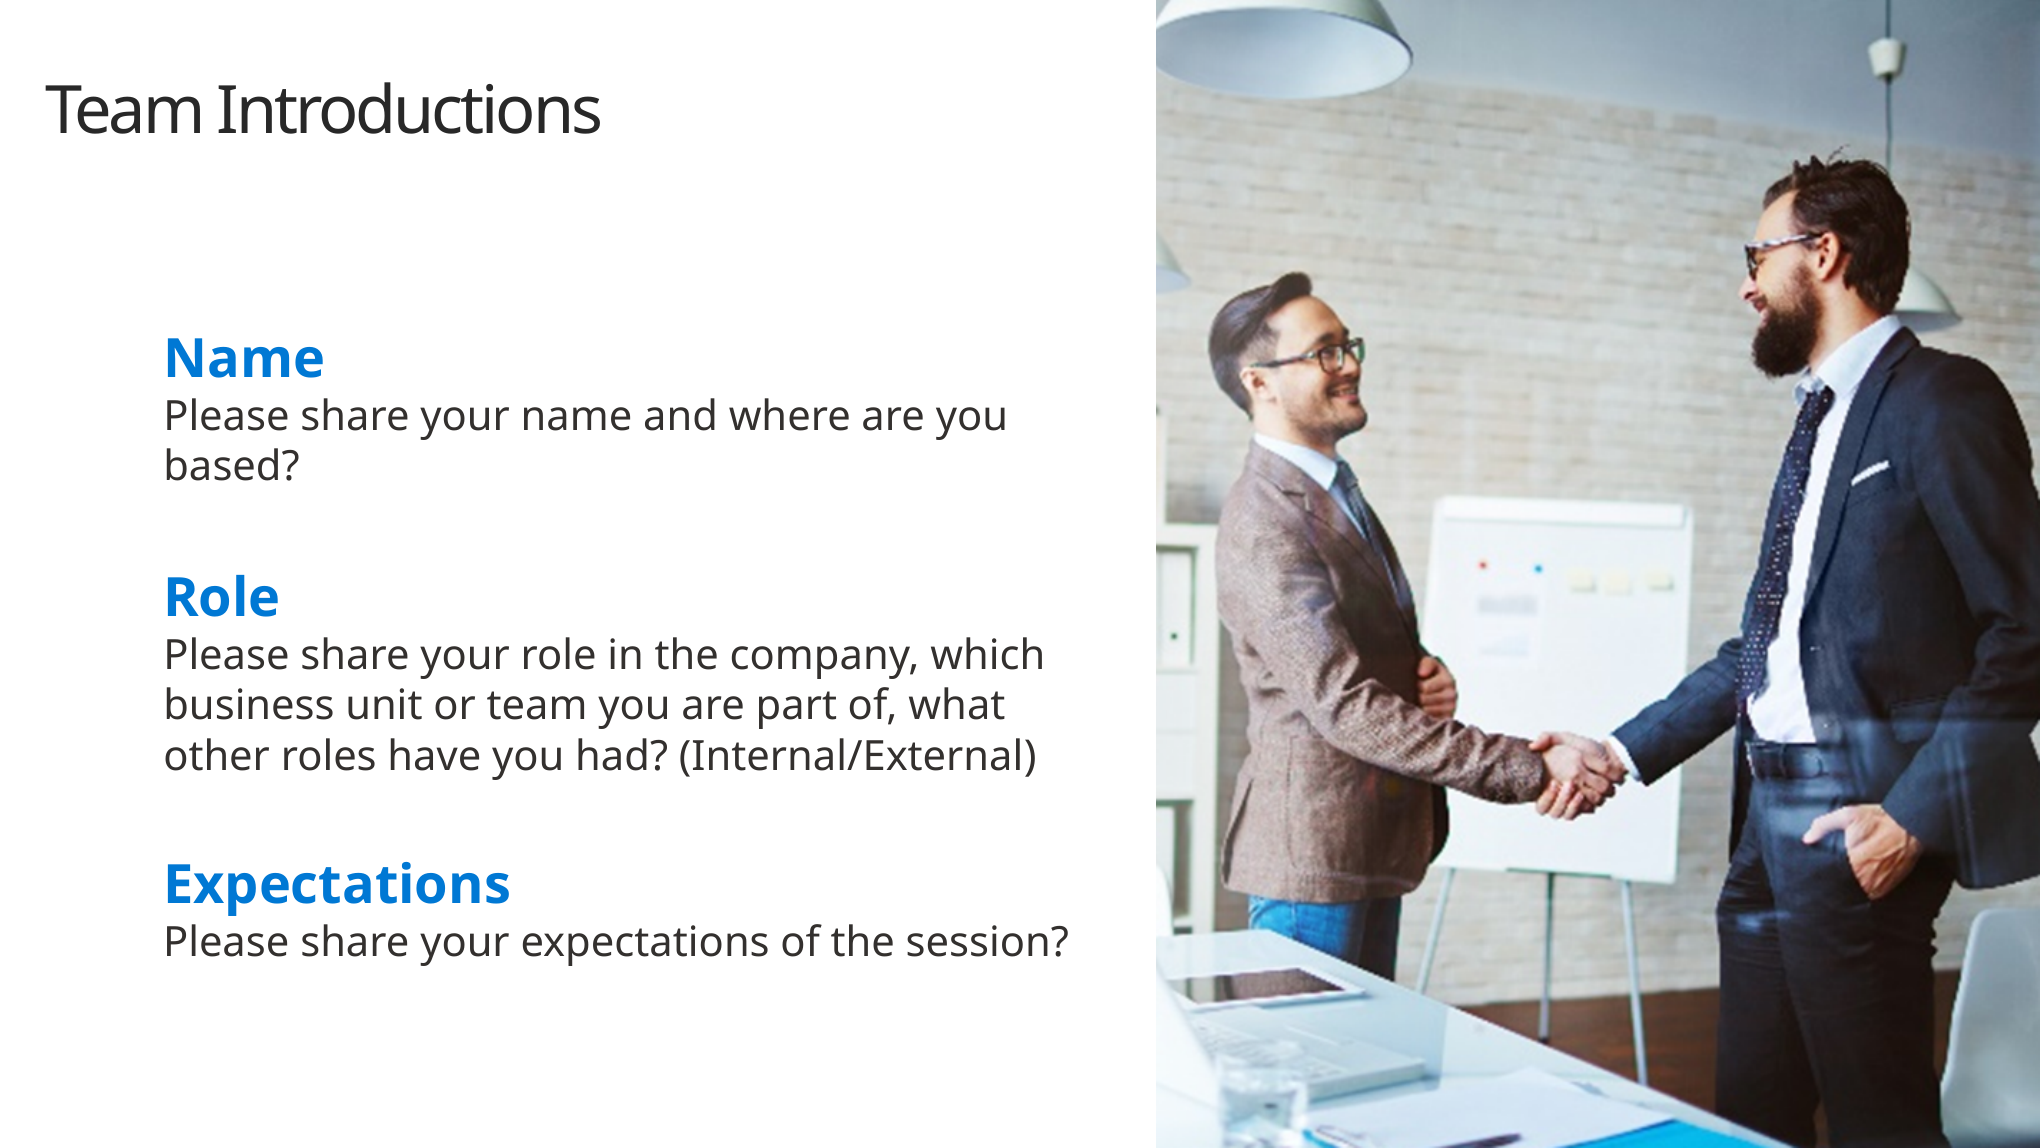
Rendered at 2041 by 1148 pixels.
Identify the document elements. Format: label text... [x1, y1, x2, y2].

text_box Role Please share your role in the company, which business unit or team you are part of, what other roles have you had? (Internal/External) [116, 531, 1103, 668]
picture [1155, 0, 2041, 1148]
text_box Name Please share your name and where are you based? [116, 292, 1103, 429]
text_box Expectations Please share your expectations of the session? [116, 818, 1117, 955]
title Team Introductions [45, 49, 1155, 185]
